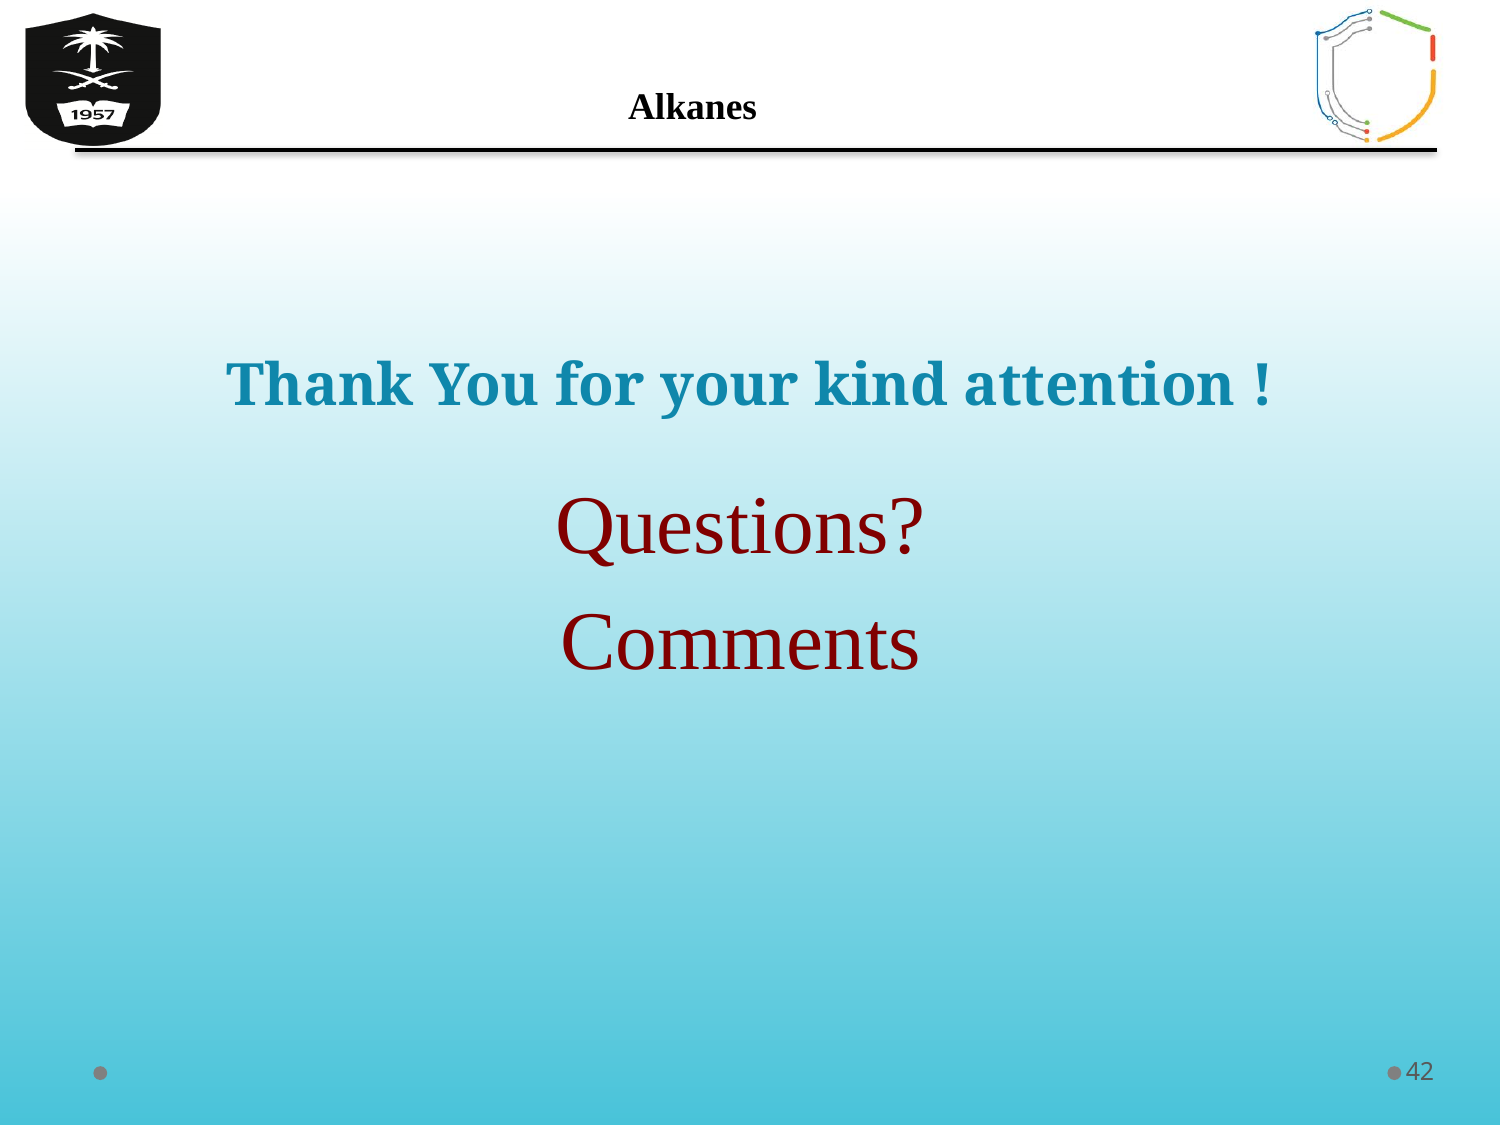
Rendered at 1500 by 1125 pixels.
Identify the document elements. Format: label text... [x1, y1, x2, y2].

title Thank You for your kind attention ! [112, 275, 1388, 425]
text_box Alkanes [613, 74, 773, 135]
picture [1287, 0, 1463, 165]
subtitle Questions? Comments [437, 462, 1044, 776]
picture [24, 12, 163, 151]
slide_number 42 [1401, 1042, 1494, 1103]
